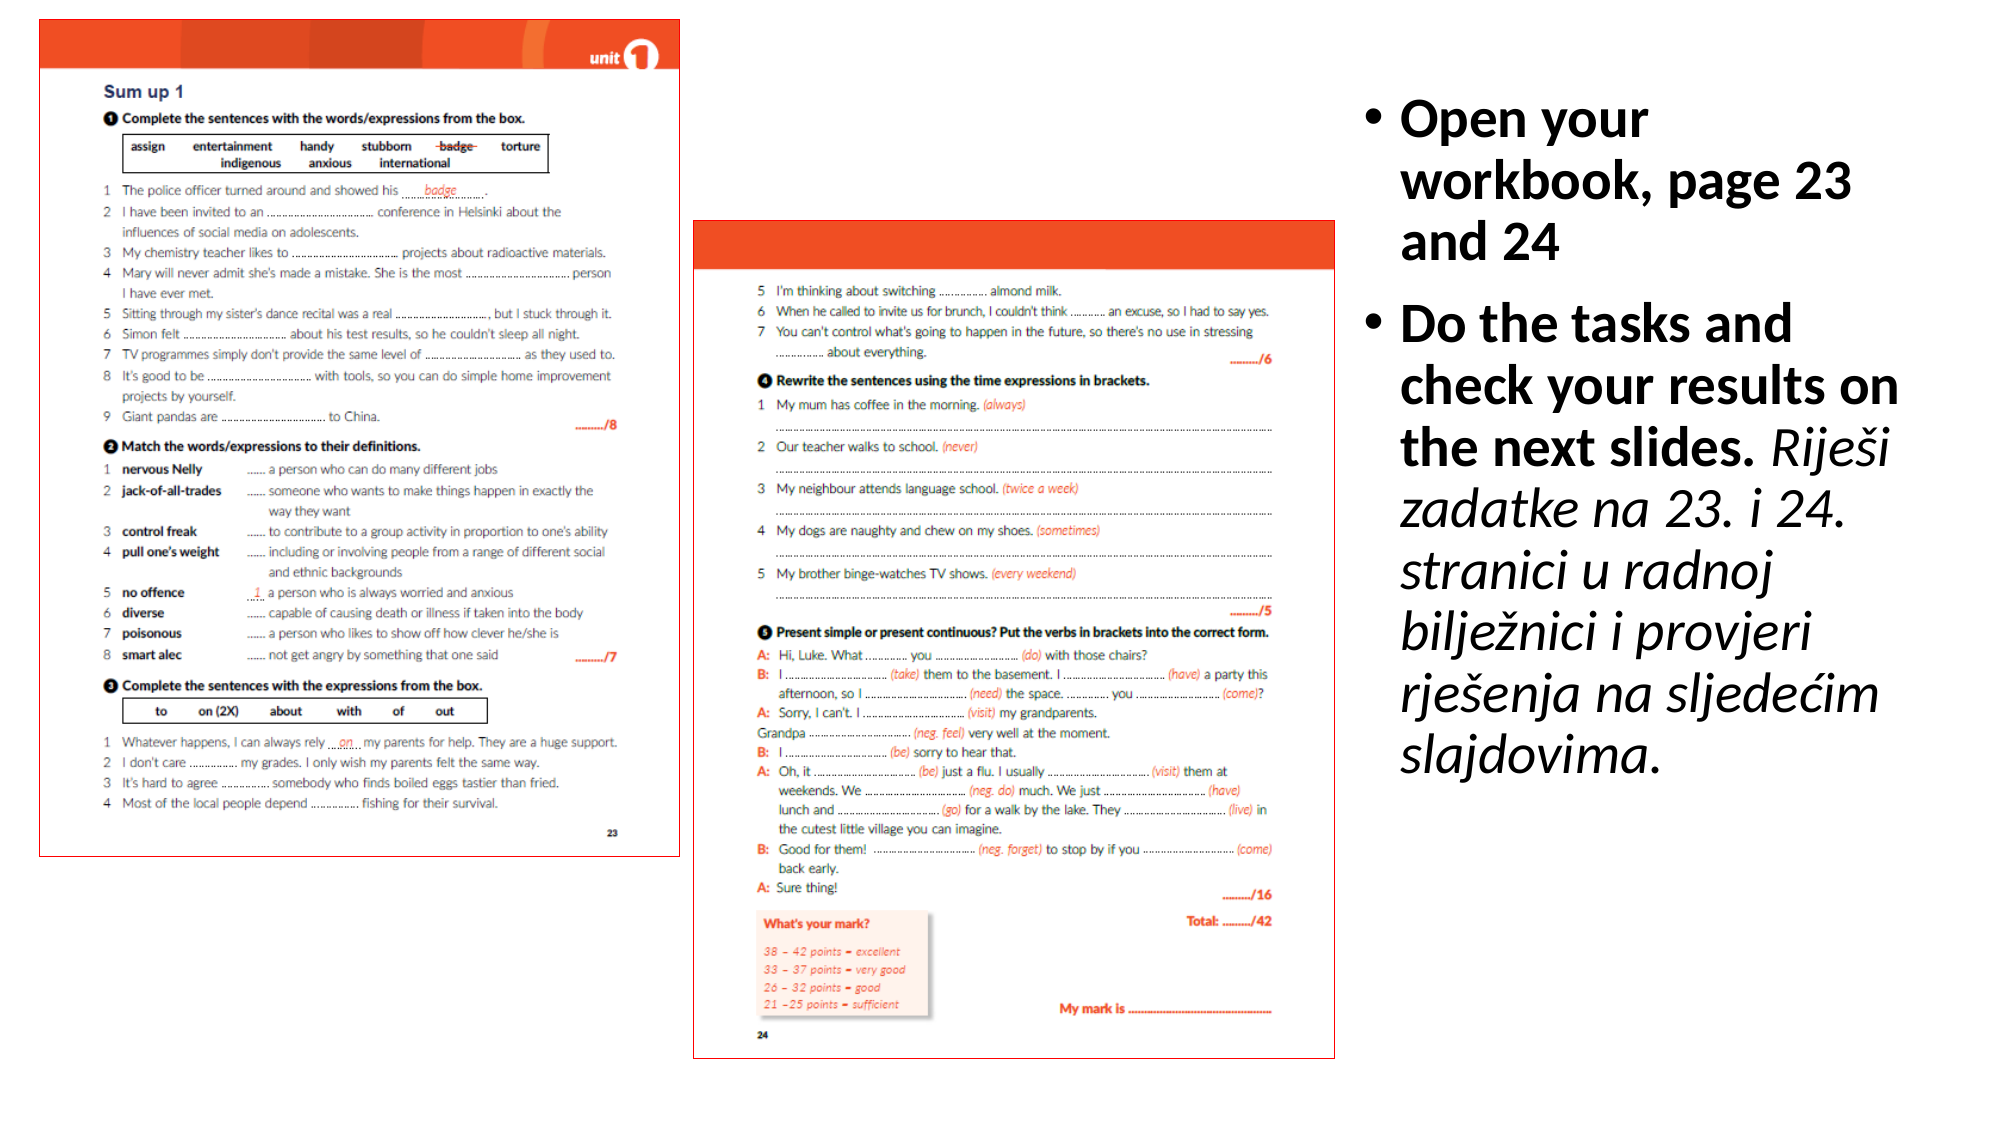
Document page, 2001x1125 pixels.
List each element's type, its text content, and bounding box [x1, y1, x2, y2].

picture [693, 220, 1335, 1059]
picture [39, 19, 680, 857]
list Open your workbook, page 23 and 24 Do the tasks and check your results on the next slides. Riješi zadatke na 23. i 24. stranici u radnoj bilježnici i provjeri rješenja na sljedećim slajdovima. [1348, 80, 1925, 795]
